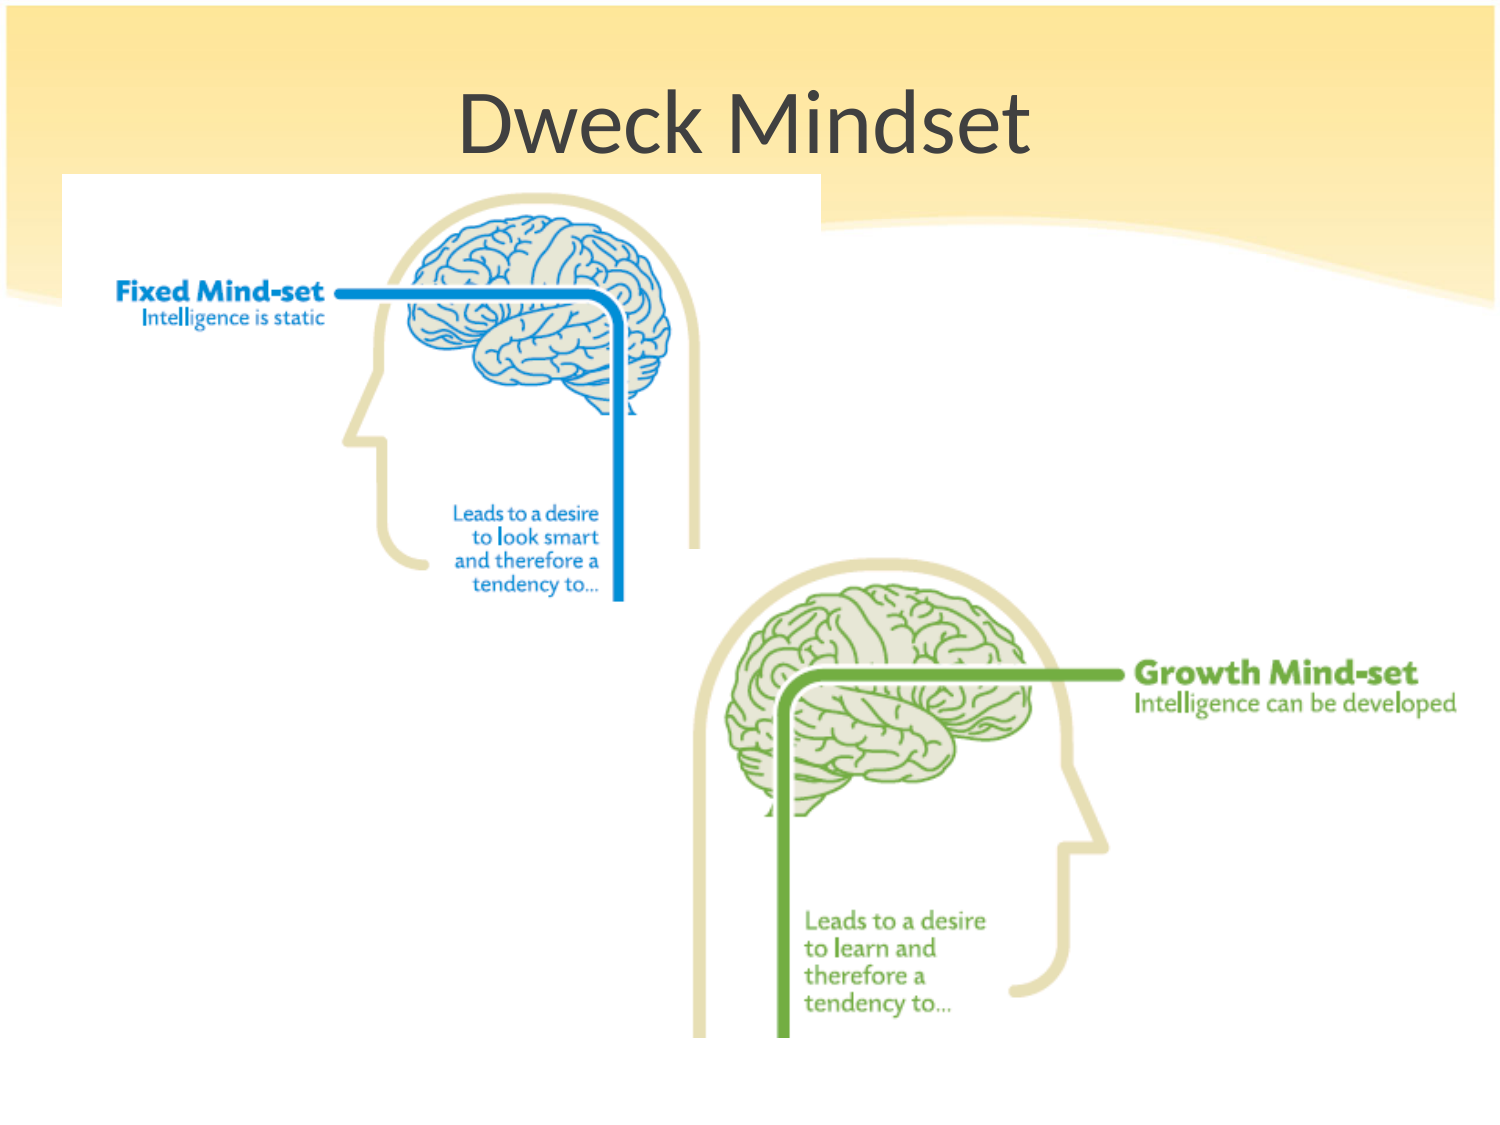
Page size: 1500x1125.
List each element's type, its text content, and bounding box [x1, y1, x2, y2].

picture [0, 0, 1500, 1125]
title Dweck Mindset [70, 46, 1421, 188]
